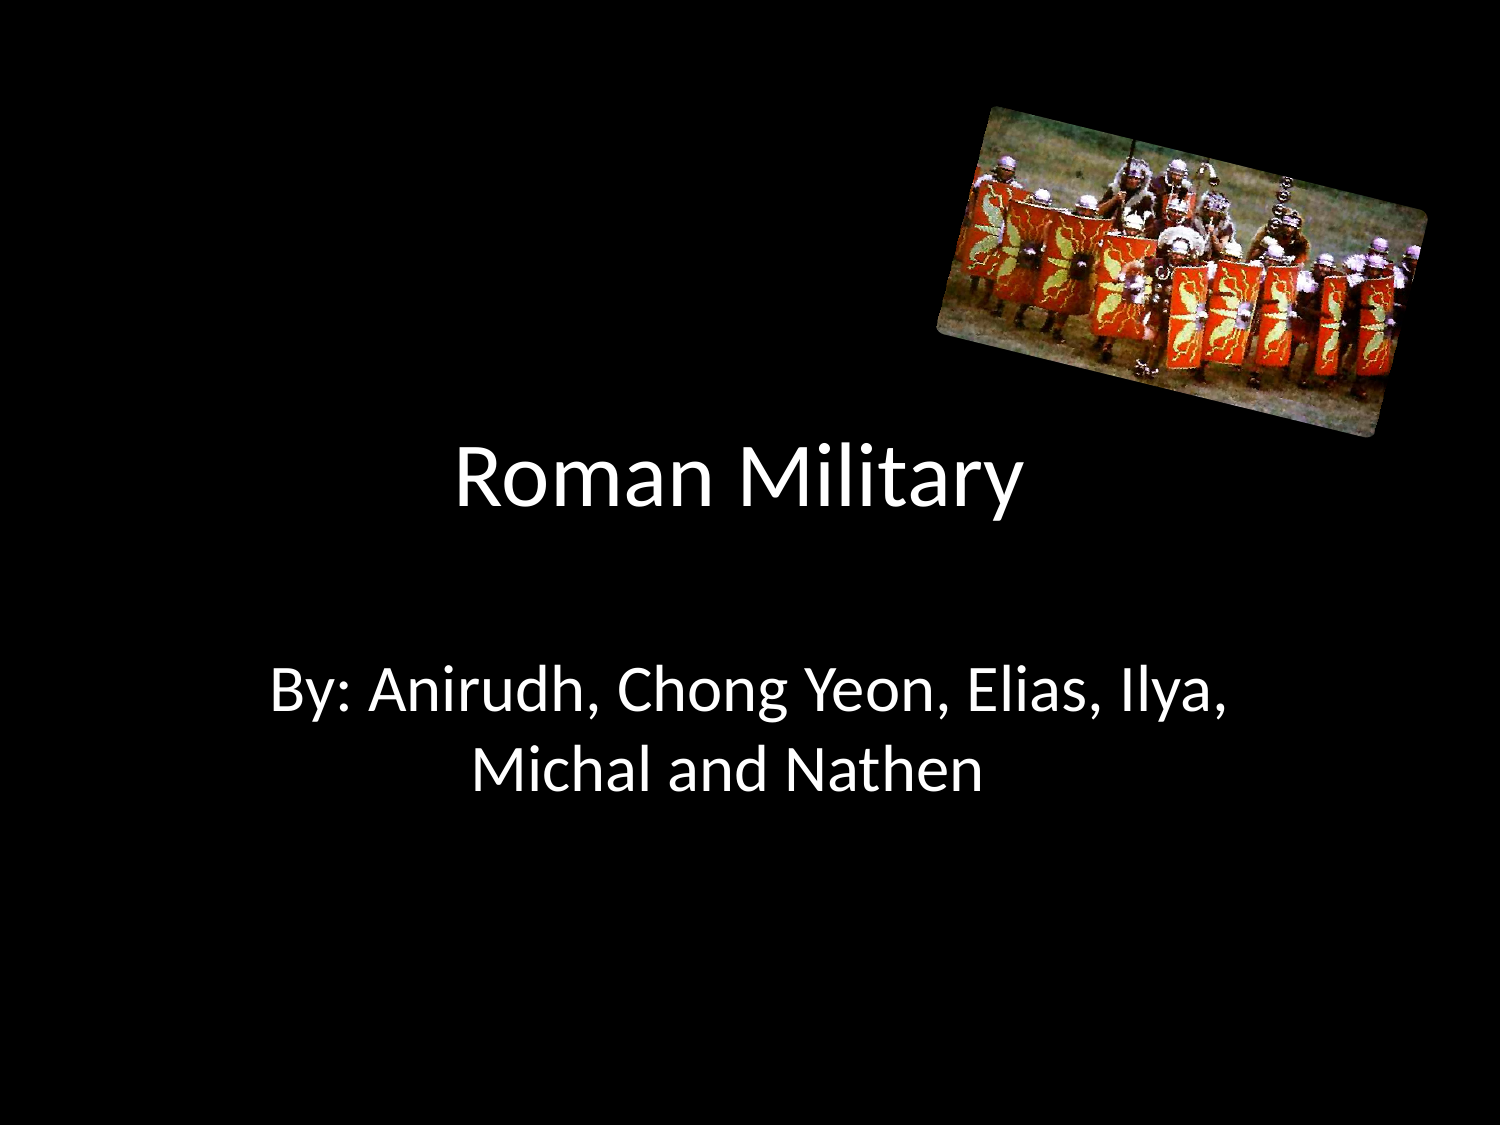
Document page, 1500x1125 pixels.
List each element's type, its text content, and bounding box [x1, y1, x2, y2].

subtitle By: Anirudh, Chong Yeon, Elias, Ilya, Michal and Nathen [225, 637, 1275, 925]
title Roman Military [112, 349, 1388, 591]
picture [937, 106, 1428, 438]
